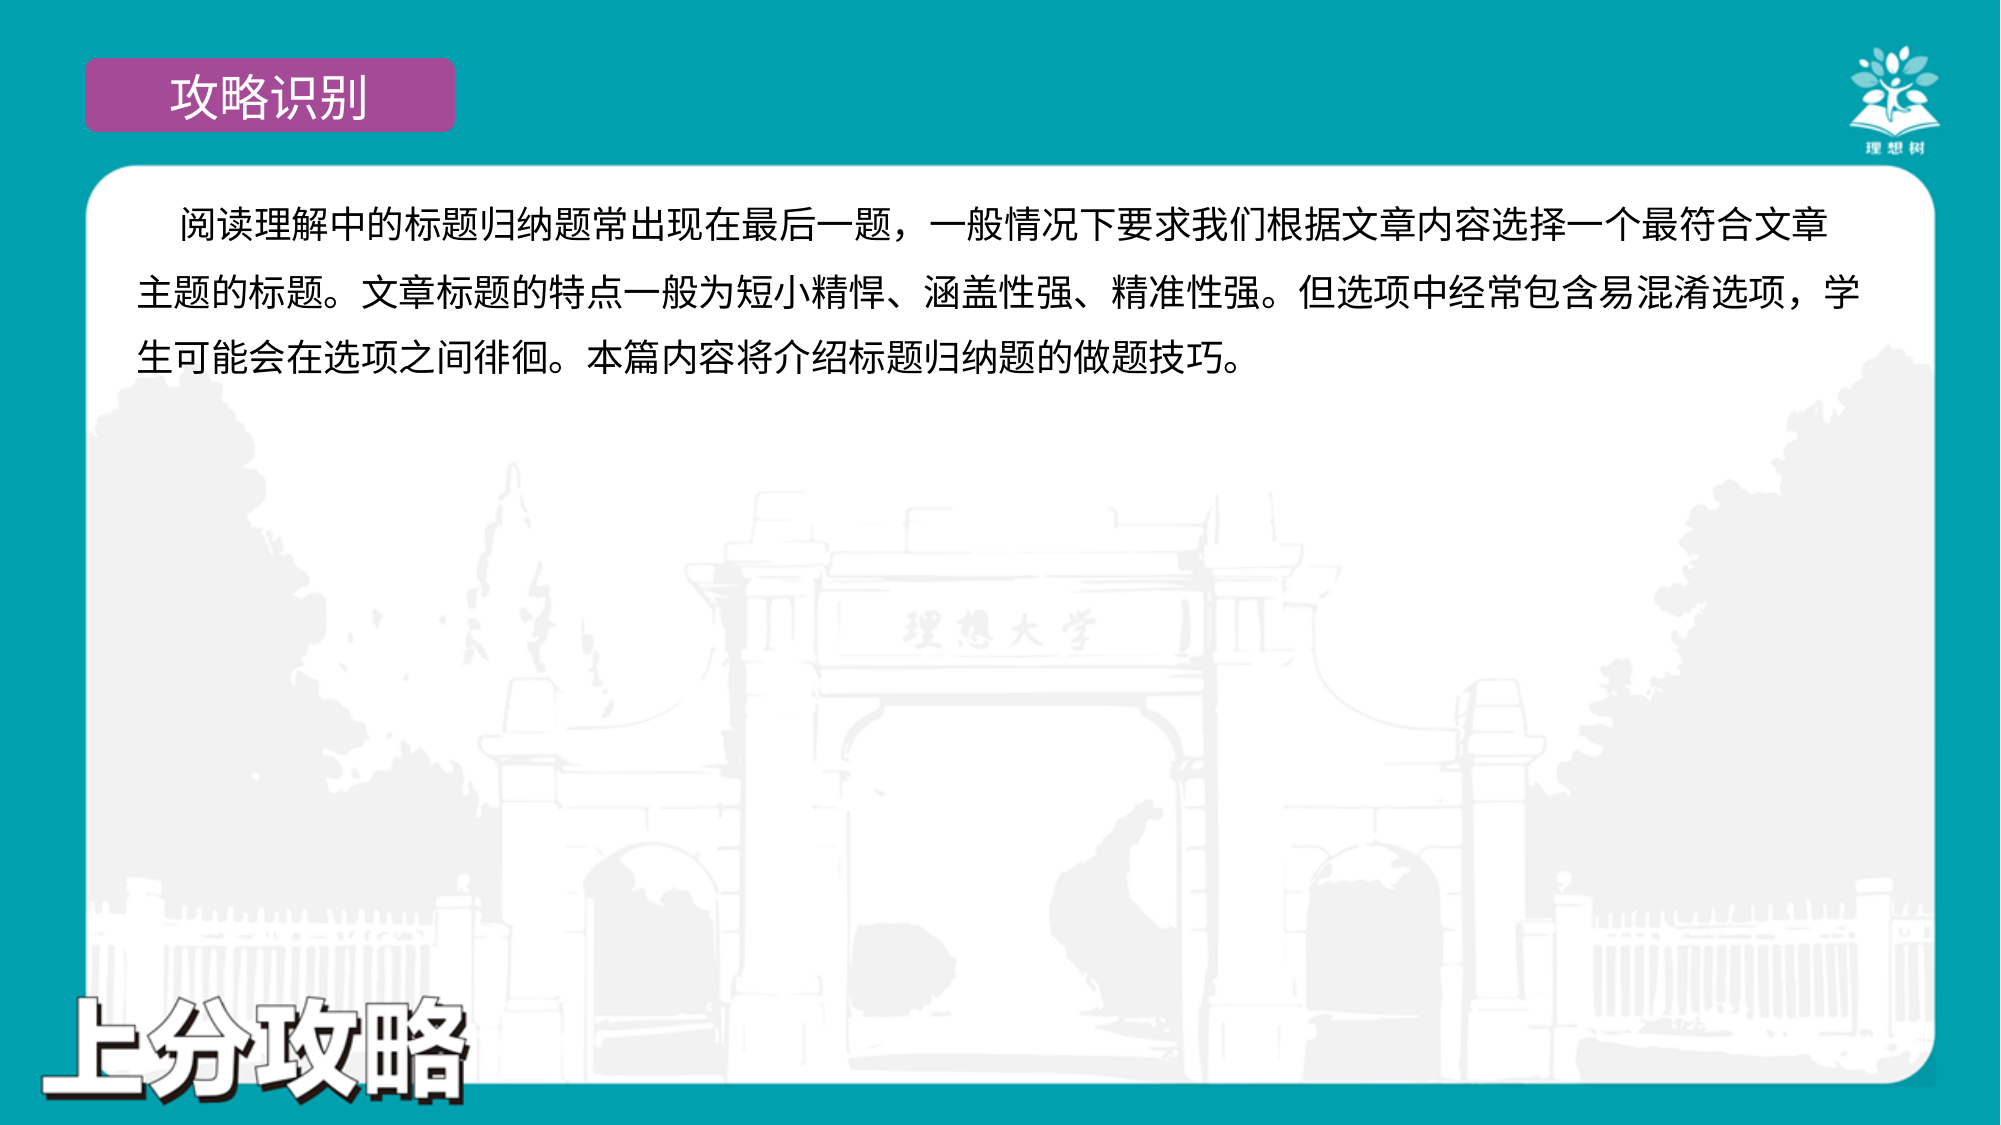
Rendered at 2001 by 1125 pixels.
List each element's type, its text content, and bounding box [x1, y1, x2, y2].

text_box 阅读理解中的标题归纳题常出现在最后一题，一般情况下要求我们根据文章内容选择一个最符合文章 主题的标题。文章标题的特点一般为短小精悍、涵盖性强、精准性强。但选项中经常包含易混淆选项，学 生可能会在选项之间徘徊。本篇内容将介绍标题归纳题的做题技巧。 [136, 176, 1865, 373]
picture [0, 0, 2000, 1125]
